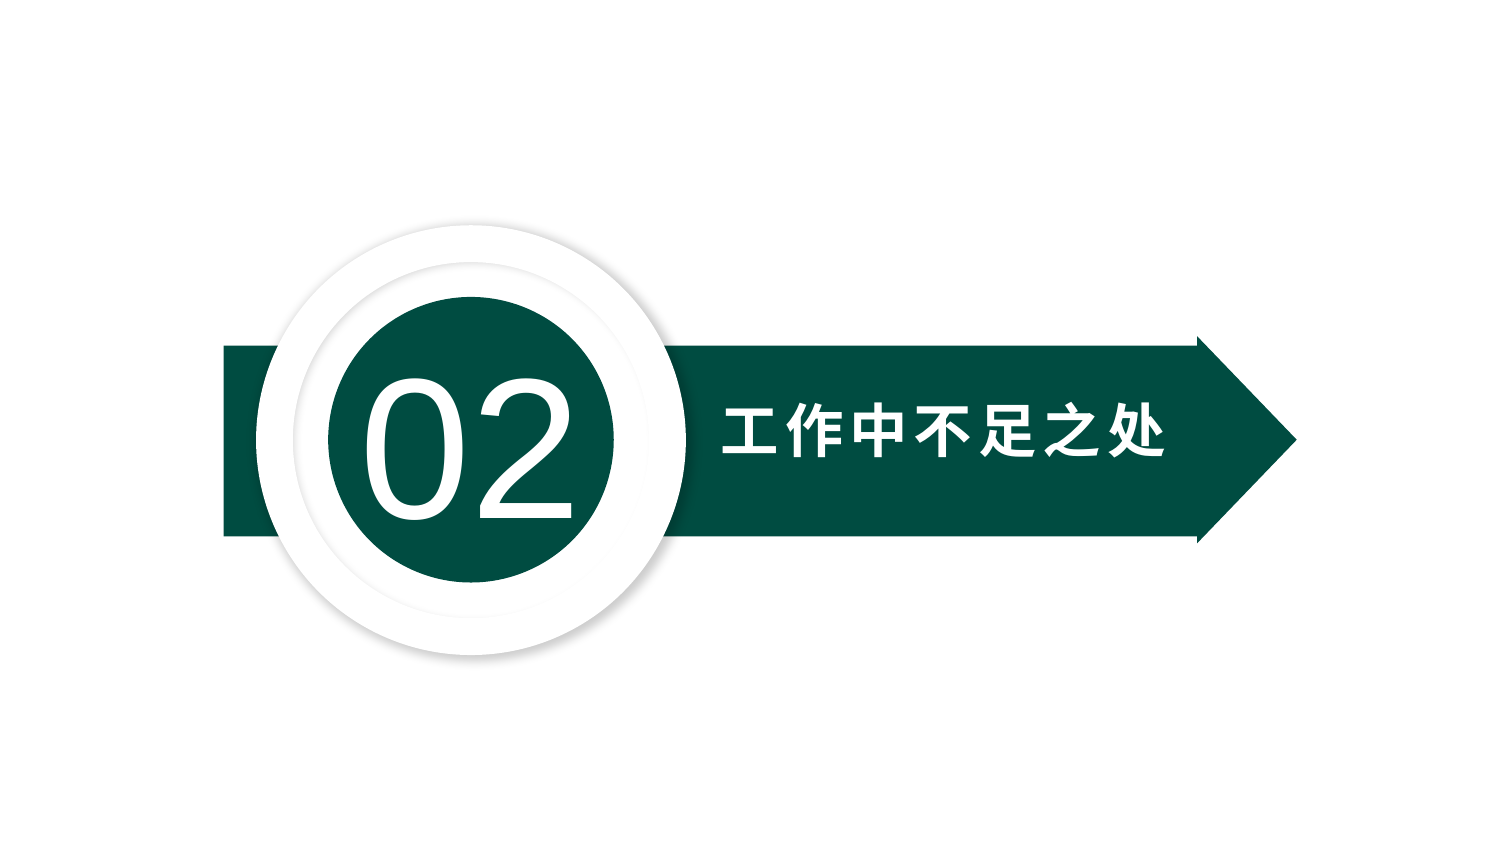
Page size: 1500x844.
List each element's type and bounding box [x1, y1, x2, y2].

text_box [686, 336, 1297, 544]
text_box [256, 225, 686, 656]
text_box [223, 336, 256, 544]
